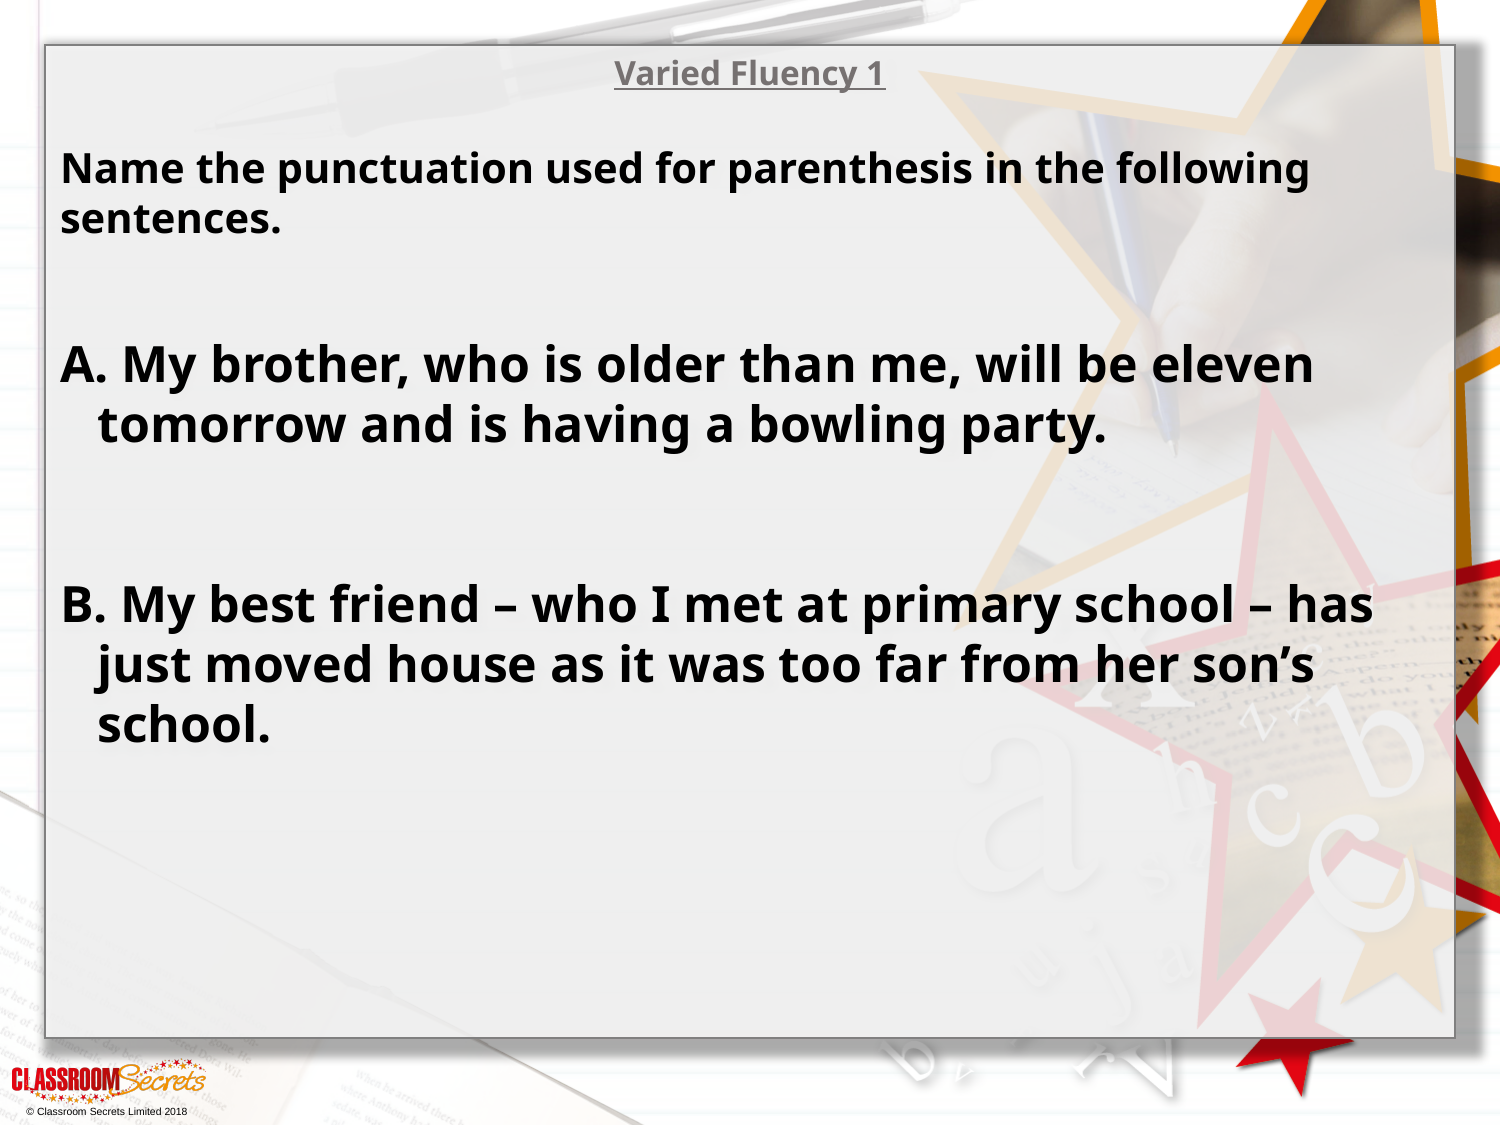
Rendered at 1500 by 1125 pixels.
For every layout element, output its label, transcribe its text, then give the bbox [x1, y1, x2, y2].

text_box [11, 1058, 207, 1125]
text_box Varied Fluency 1 Name the punctuation used for parenthesis in the following sentences. My brother, who is older than me, will be eleven tomorrow and is having a bowling party. My best friend – who I met at primary school – has just moved house as it was too far from her son’s school. [44, 44, 1456, 1039]
picture [0, 0, 1500, 1125]
